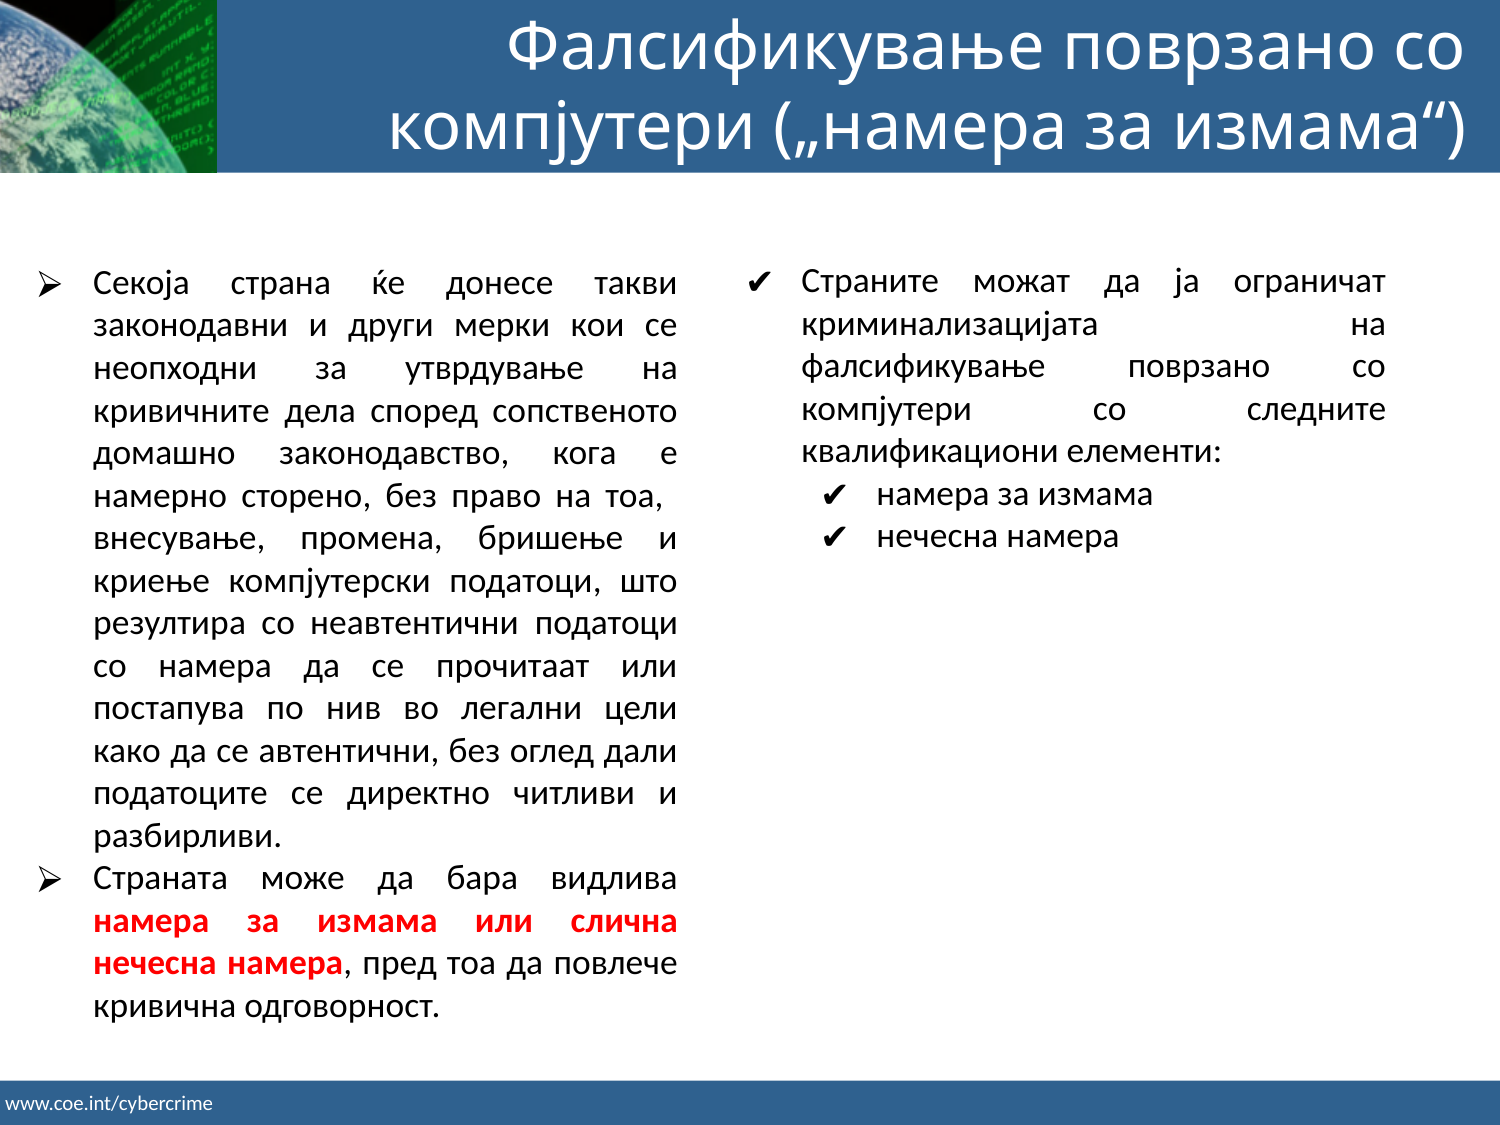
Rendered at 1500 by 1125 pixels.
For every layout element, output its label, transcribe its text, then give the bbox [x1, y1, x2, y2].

text_box Страните можат да ја ограничат криминализацијата на фалсификување поврзано со компјутери со следните квалификациони елементи: намера за измама нечесна намера [730, 249, 1402, 563]
picture [0, 0, 217, 173]
text_box Секоја страна ќе донесе такви законодавни и други мерки кои се неопходни за утврдување на кривичните дела според сопственото домашно законодавство, кога е намерно сторено, без право на тоа, внесување, промена, бришење и криење компјутерски податоци, што резултира со неавтентични податоци со намера да се прочитаат или постапува по нив во легални цели како да се автентични, без оглед дали податоците се директно читливи и разбирливи. Страната може да бара видлива намера за измама или слична нечесна намера, пред тоа да повлече кривична одговорност. [21, 251, 694, 1032]
text_box Фалсификување поврзано со компјутери („намера за измама“) [230, 0, 1483, 171]
